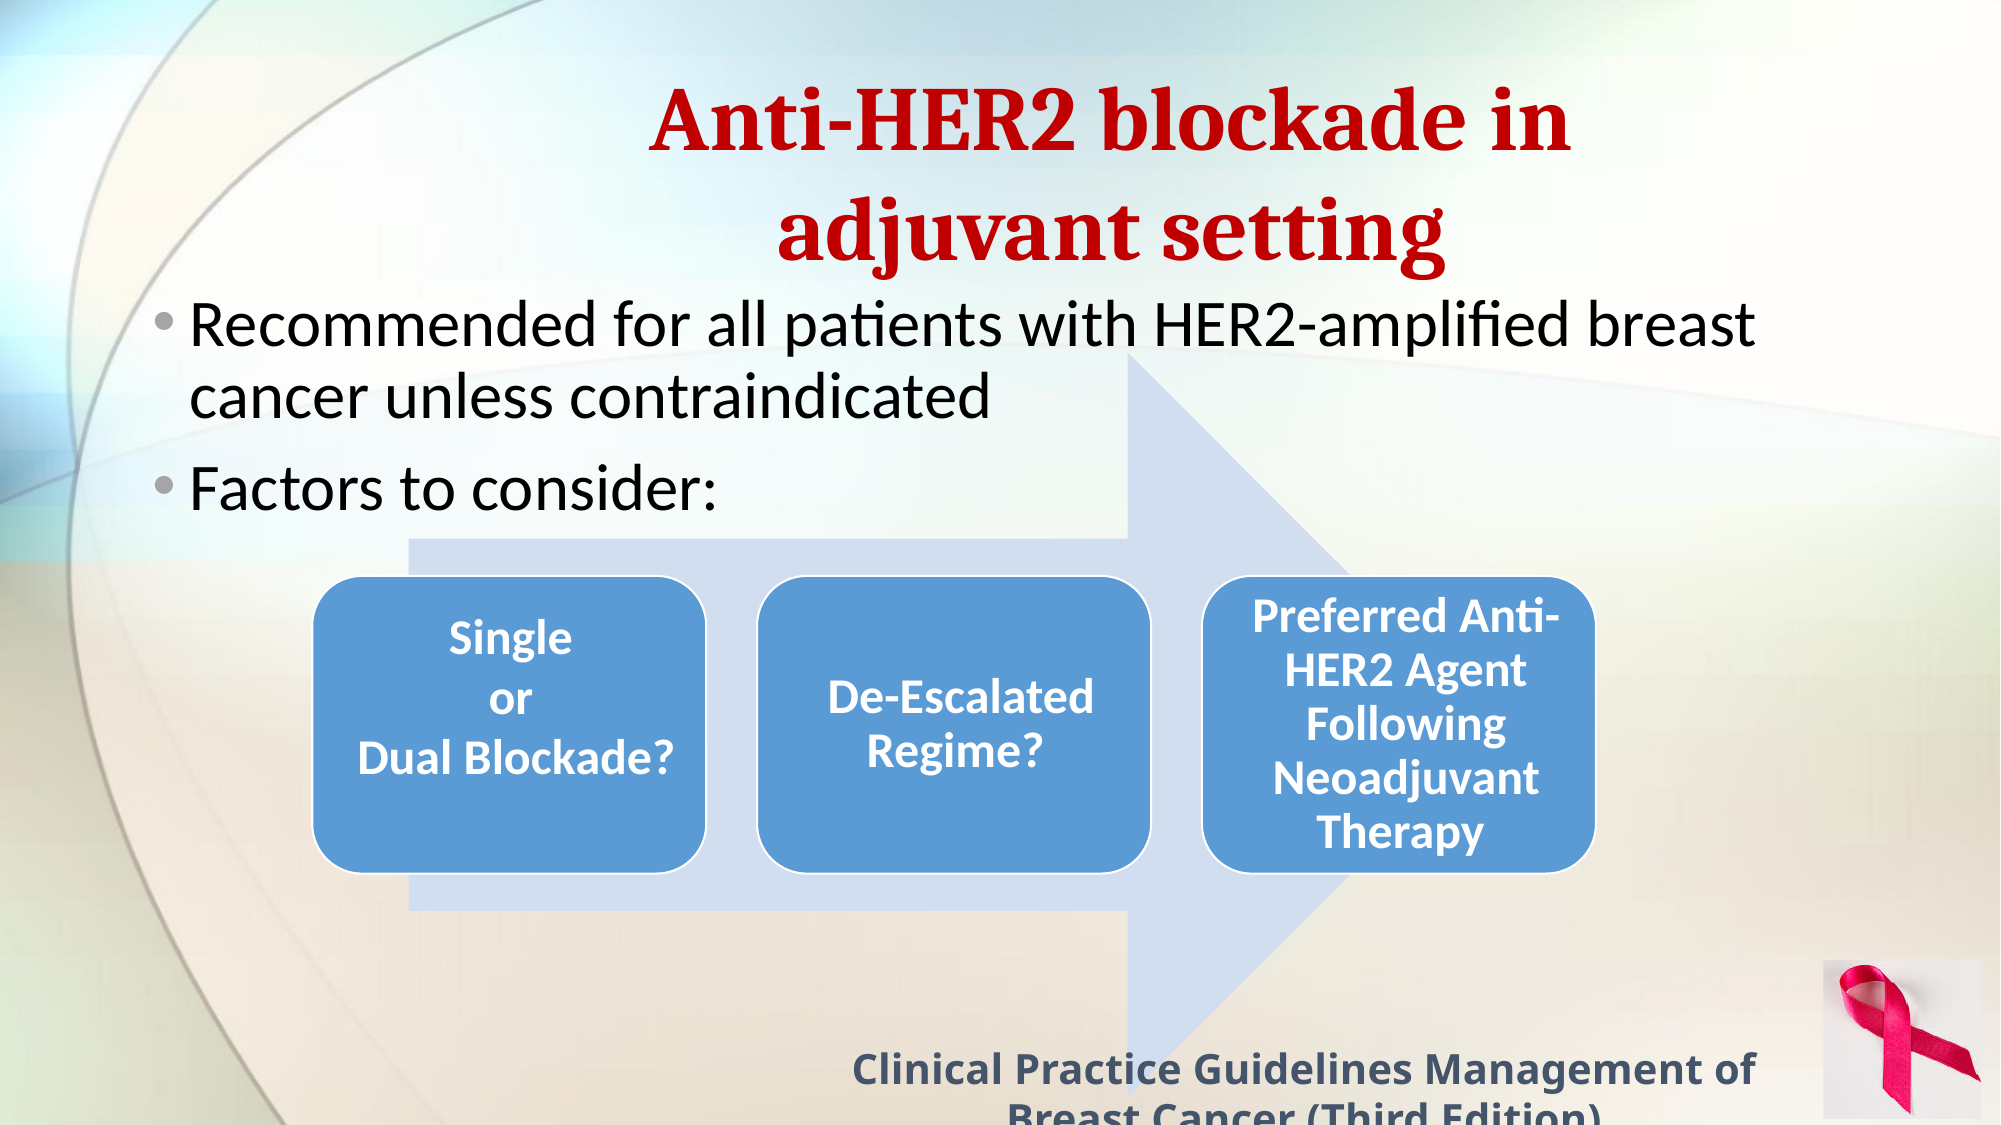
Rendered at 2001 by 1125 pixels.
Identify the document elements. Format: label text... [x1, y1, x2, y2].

picture [0, 0, 2001, 1125]
list Recommended for all patients with HER2-amplified breast cancer unless contraindicated Factors to consider: [137, 281, 1863, 996]
text_box Clinical Practice Guidelines Management of Breast Cancer (Third Edition) [788, 1035, 1820, 1125]
title Anti-HER2 blockade in adjuvant setting [381, 59, 1863, 278]
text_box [311, 352, 1597, 1098]
